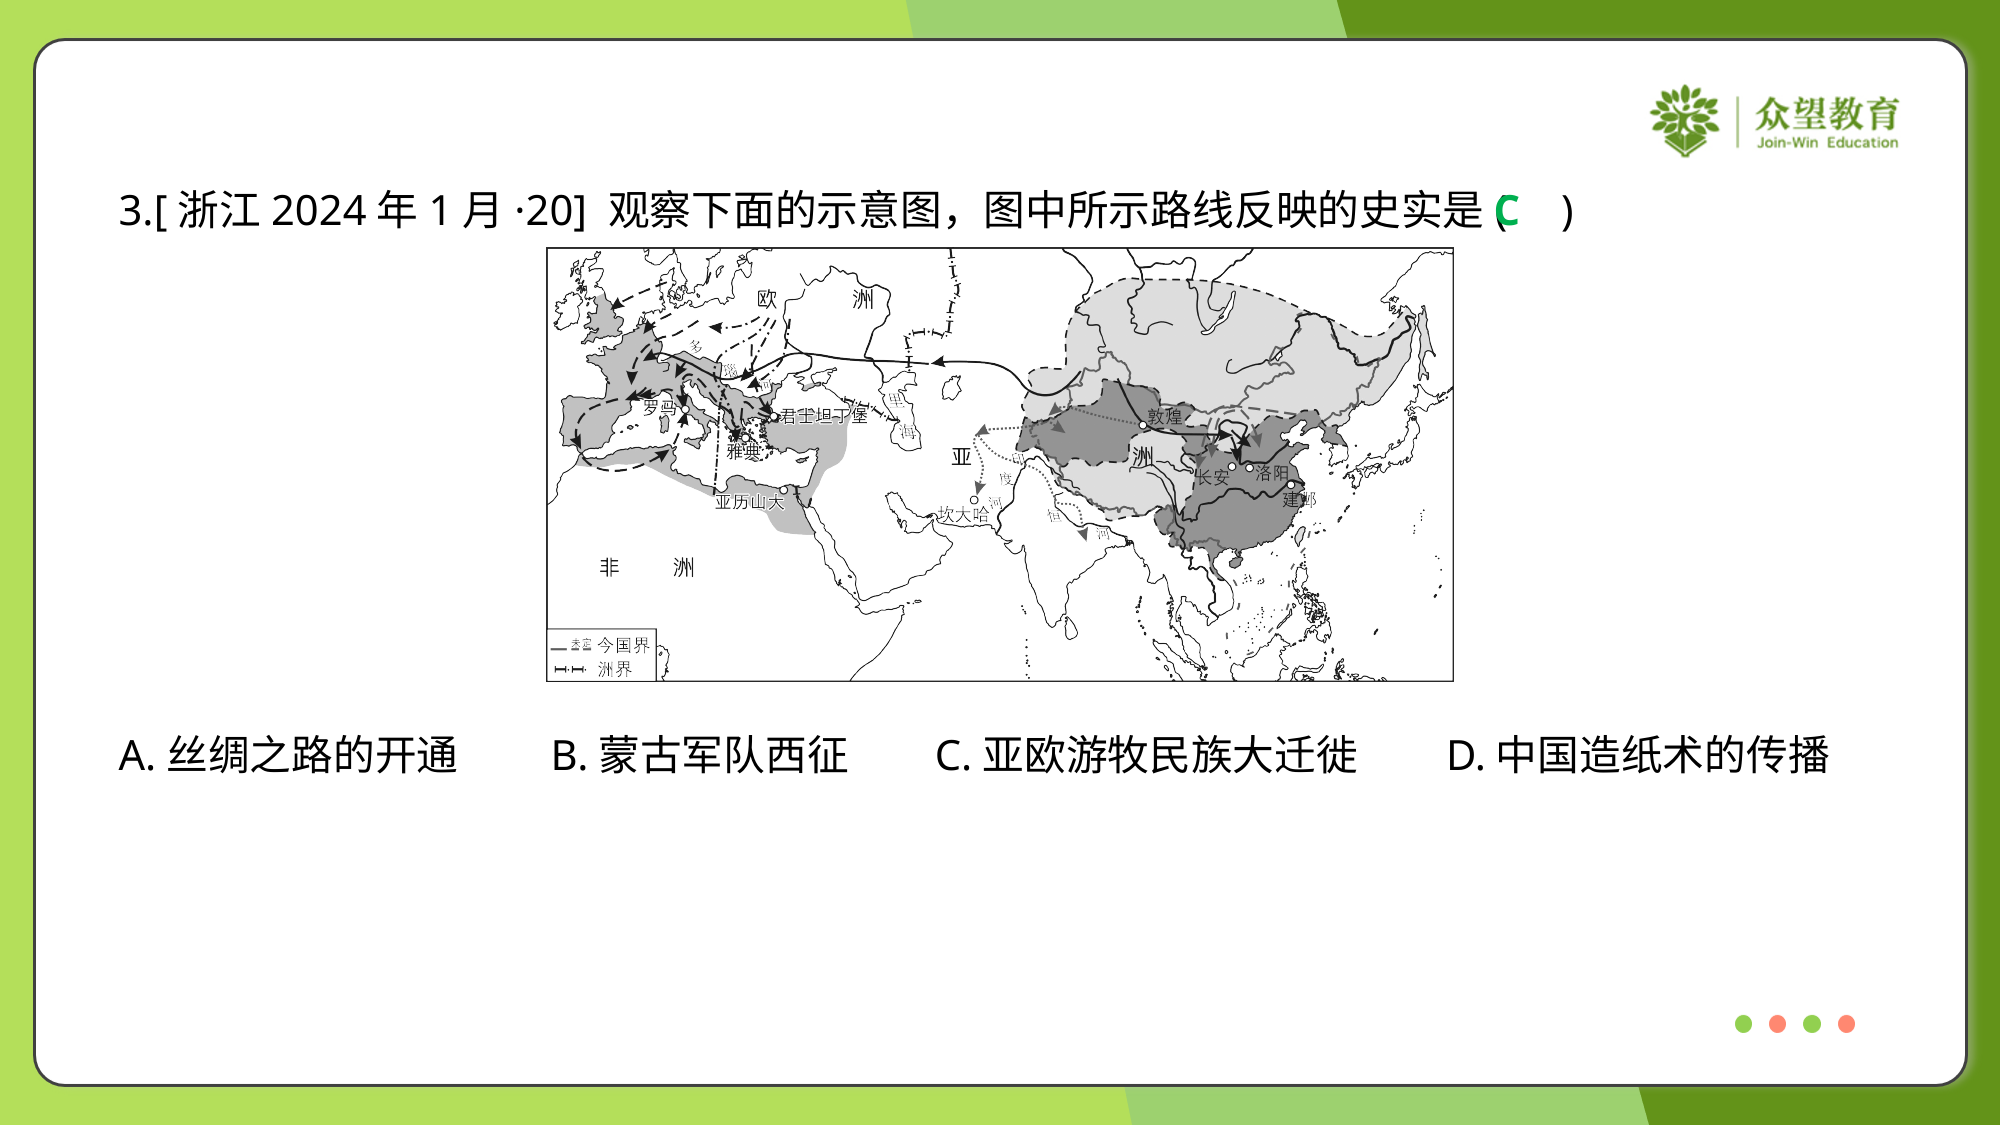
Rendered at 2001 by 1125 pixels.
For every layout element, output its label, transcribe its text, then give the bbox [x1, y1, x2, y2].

text_box A.丝绸之路的开通 B.蒙古军队西征 C.亚欧游牧民族大迁徙 D.中国造纸术的传播 [118, 704, 1883, 771]
text_box 3.[浙江2024年1月·20] 观察下面的示意图，图中所示路线反映的史实是( ) [1536, 158, 1883, 226]
text_box C [1477, 158, 1536, 226]
text_box 3.[浙江2024年1月·20] 观察下面的示意图，图中所示路线反映的史实是( ) [118, 158, 1477, 226]
picture [0, 0, 2000, 1125]
